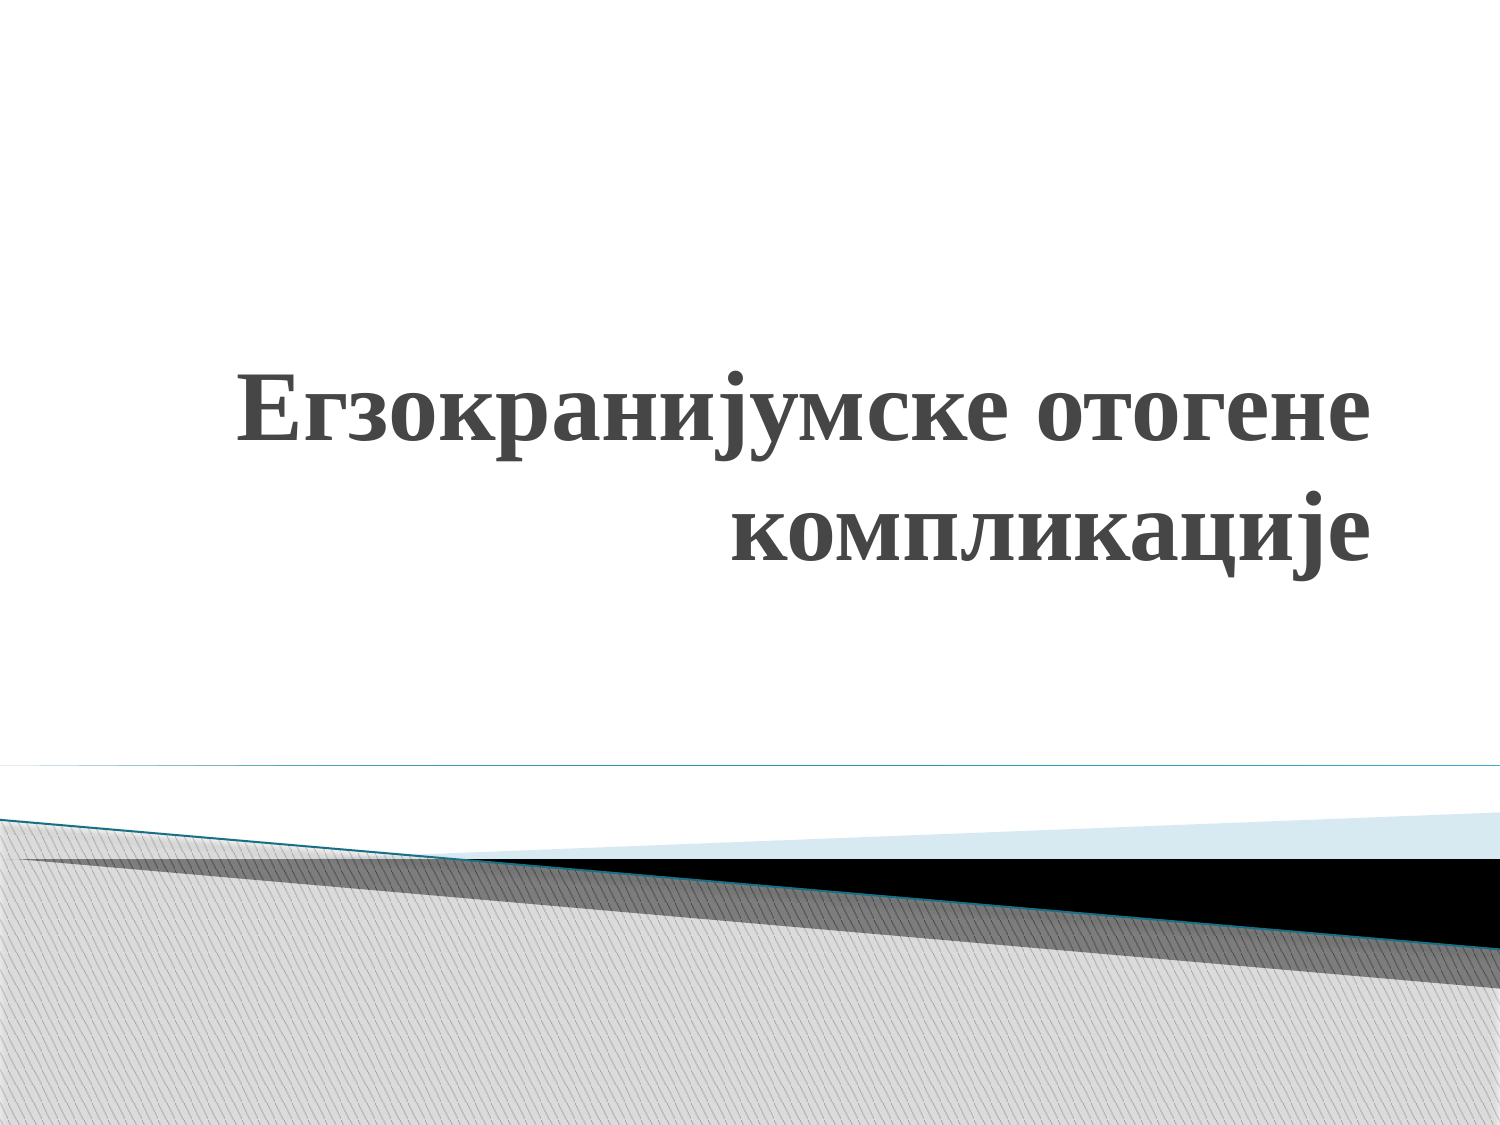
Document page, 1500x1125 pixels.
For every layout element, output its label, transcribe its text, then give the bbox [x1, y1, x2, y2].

picture [5, 859, 1500, 989]
title Егзокранијумске отогене компликације [112, 287, 1388, 588]
